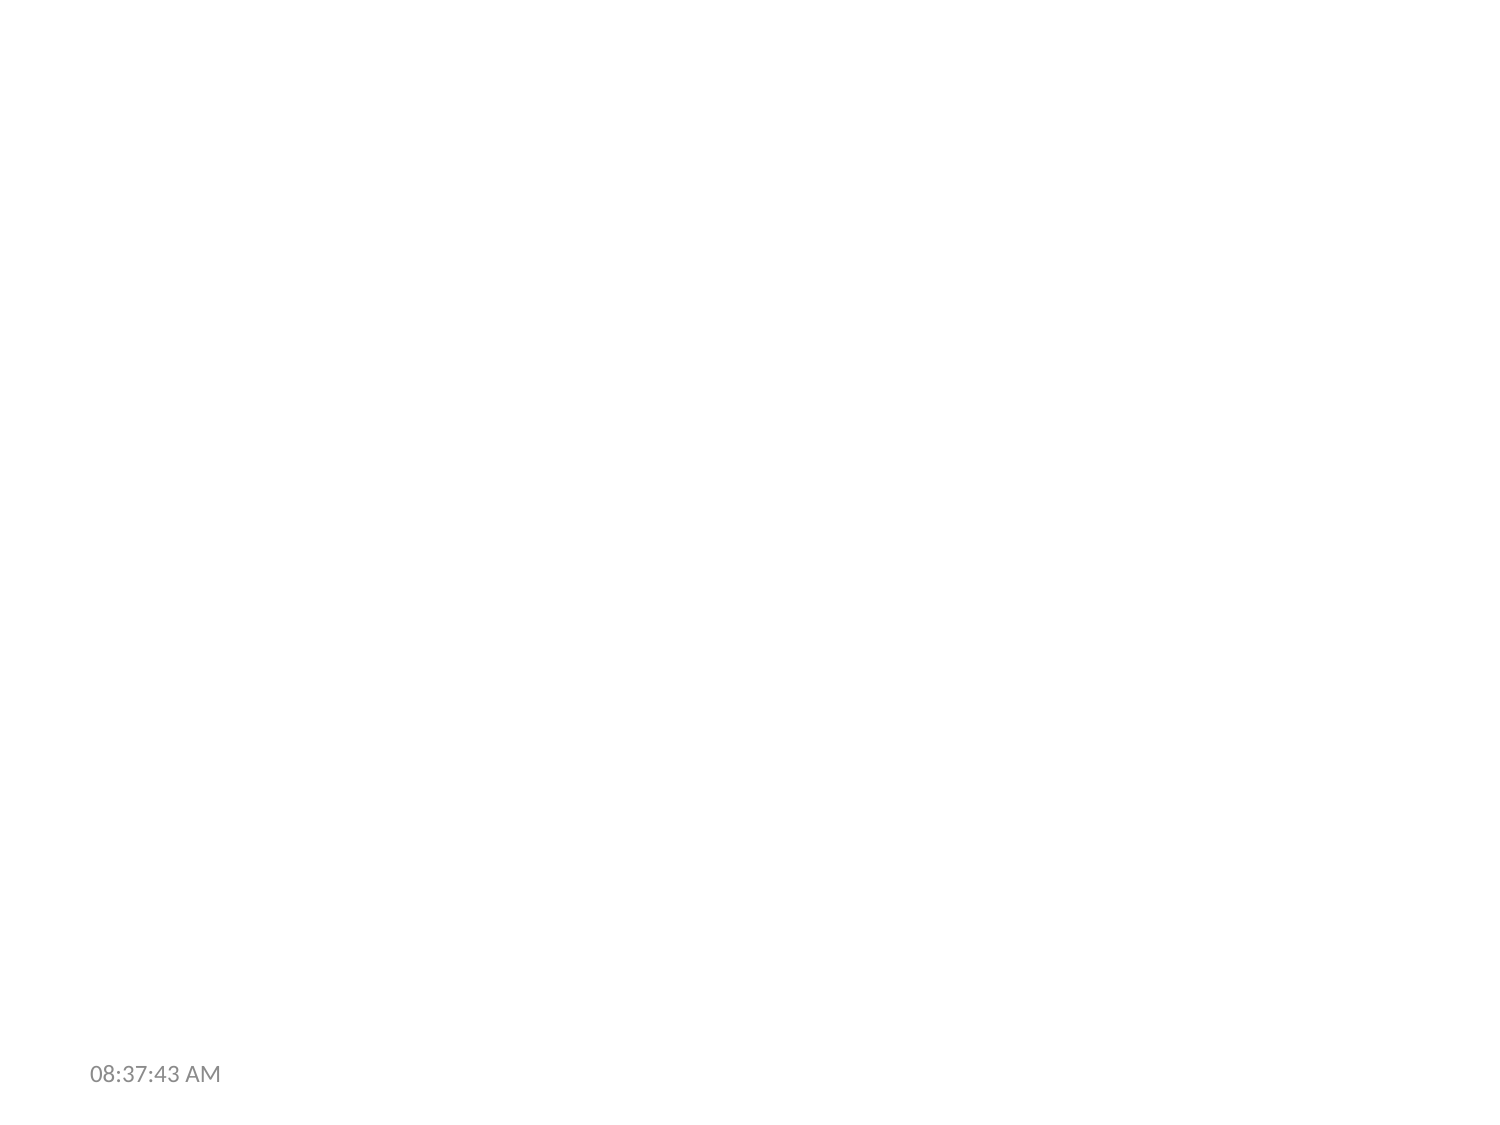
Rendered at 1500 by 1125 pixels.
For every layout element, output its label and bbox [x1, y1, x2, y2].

slide_number [75, 1042, 425, 1103]
